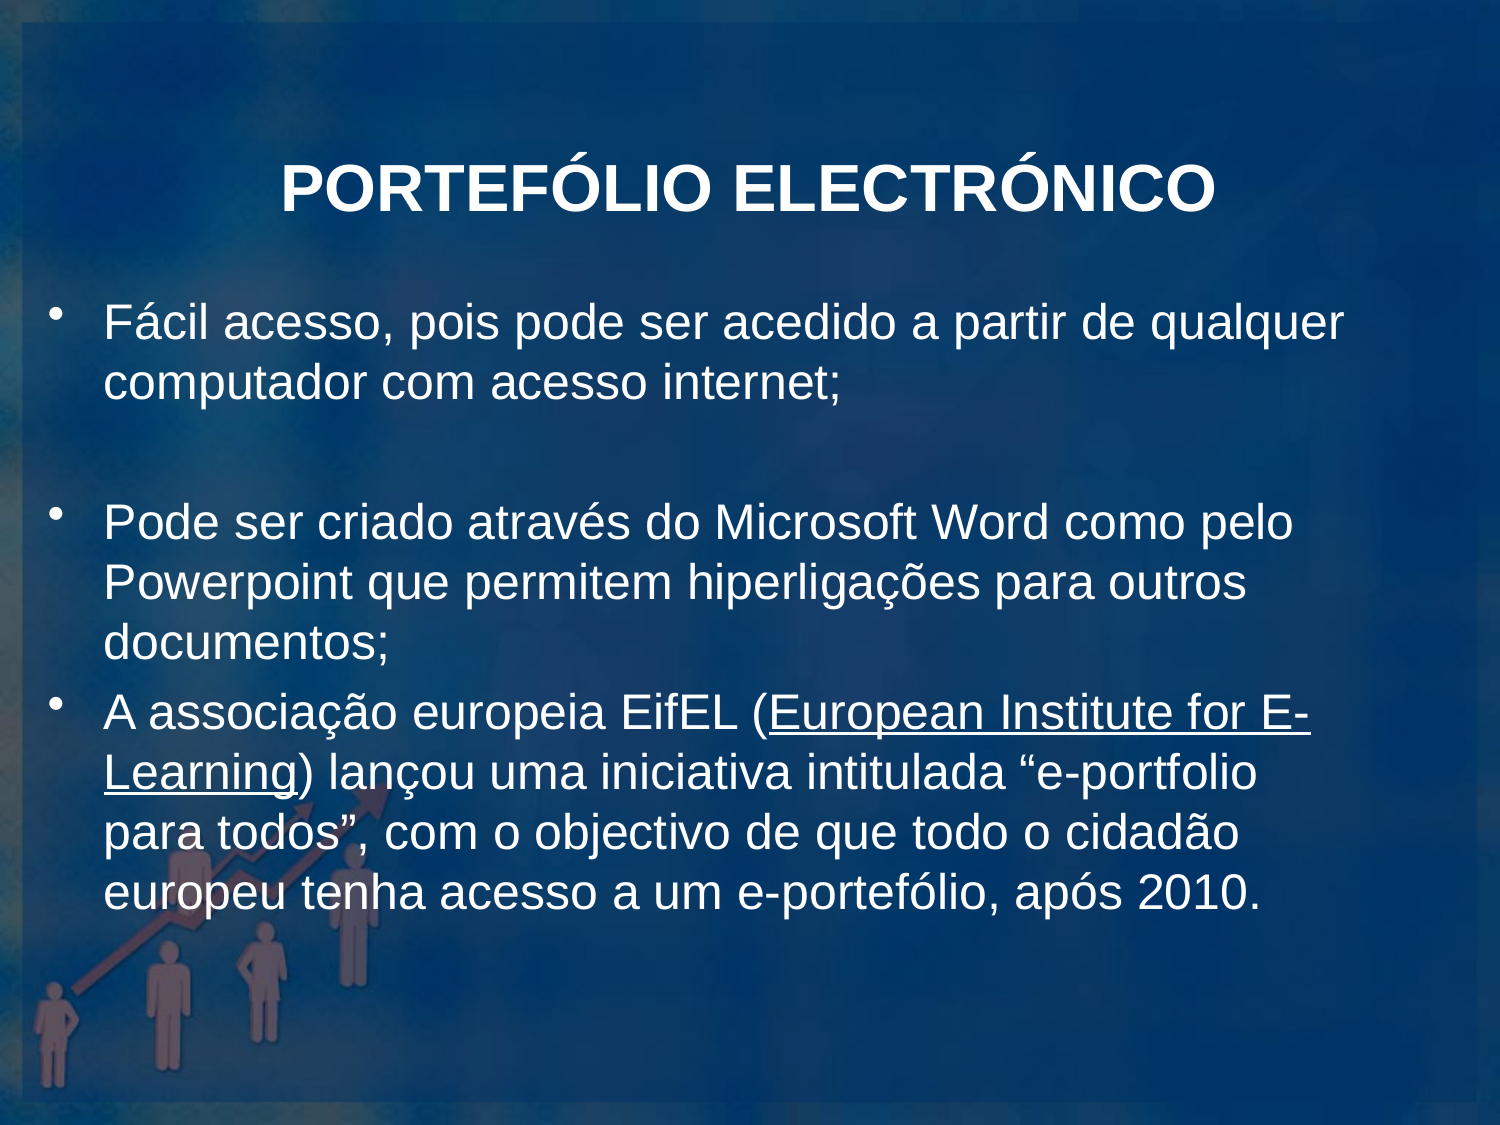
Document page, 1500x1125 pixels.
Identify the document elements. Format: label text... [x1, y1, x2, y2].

picture [0, 0, 1500, 1125]
title Portefólio Electrónico [74, 44, 1425, 233]
list Fácil acesso, pois pode ser acedido a partir de qualquer computador com acesso internet; Pode ser criado através do Microsoft Word como pelo Powerpoint que permitem hiperligações para outros documentos; A associação europeia EifEL (European Institute for E-Learning) lançou uma iniciativa intitulada “e-portfolio para todos”, com o objectivo de que todo o cidadão europeu tenha acesso a um e-portefólio, após 2010. [32, 281, 1383, 1025]
